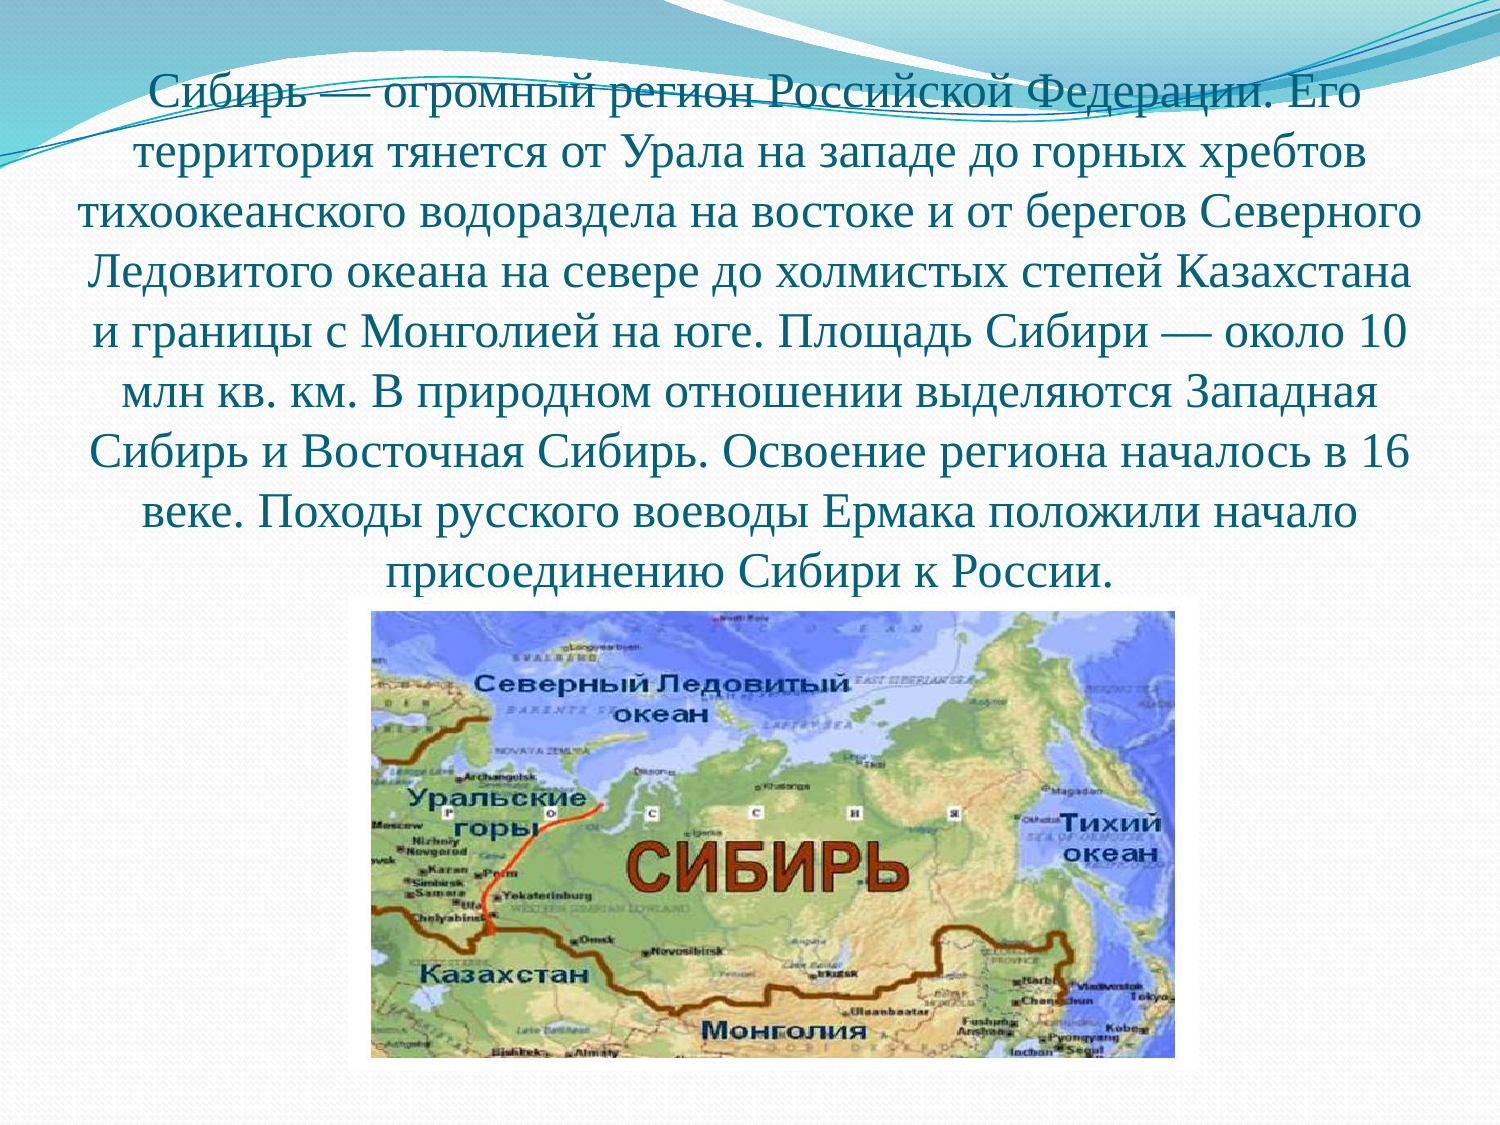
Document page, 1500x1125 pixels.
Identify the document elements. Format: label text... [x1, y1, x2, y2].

title Сибирь — огромный регион Российской Федерации. Его территория тянется от Урала на западе до горных хребтов тихоокеанского водораздела на востоке и от берегов Северного Ледовитого океана на севере до холмистых степей Казахстана и границы с Монголией на юге. Площадь Сибири — около 10 млн кв. км. В природном отношении выделяются Западная Сибирь и Восточная Сибирь. Освоение региона началось в 16 веке. Походы русского воеводы Ермака положили начало присоединению Сибири к России. [75, 66, 1425, 598]
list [348, 597, 1200, 1071]
